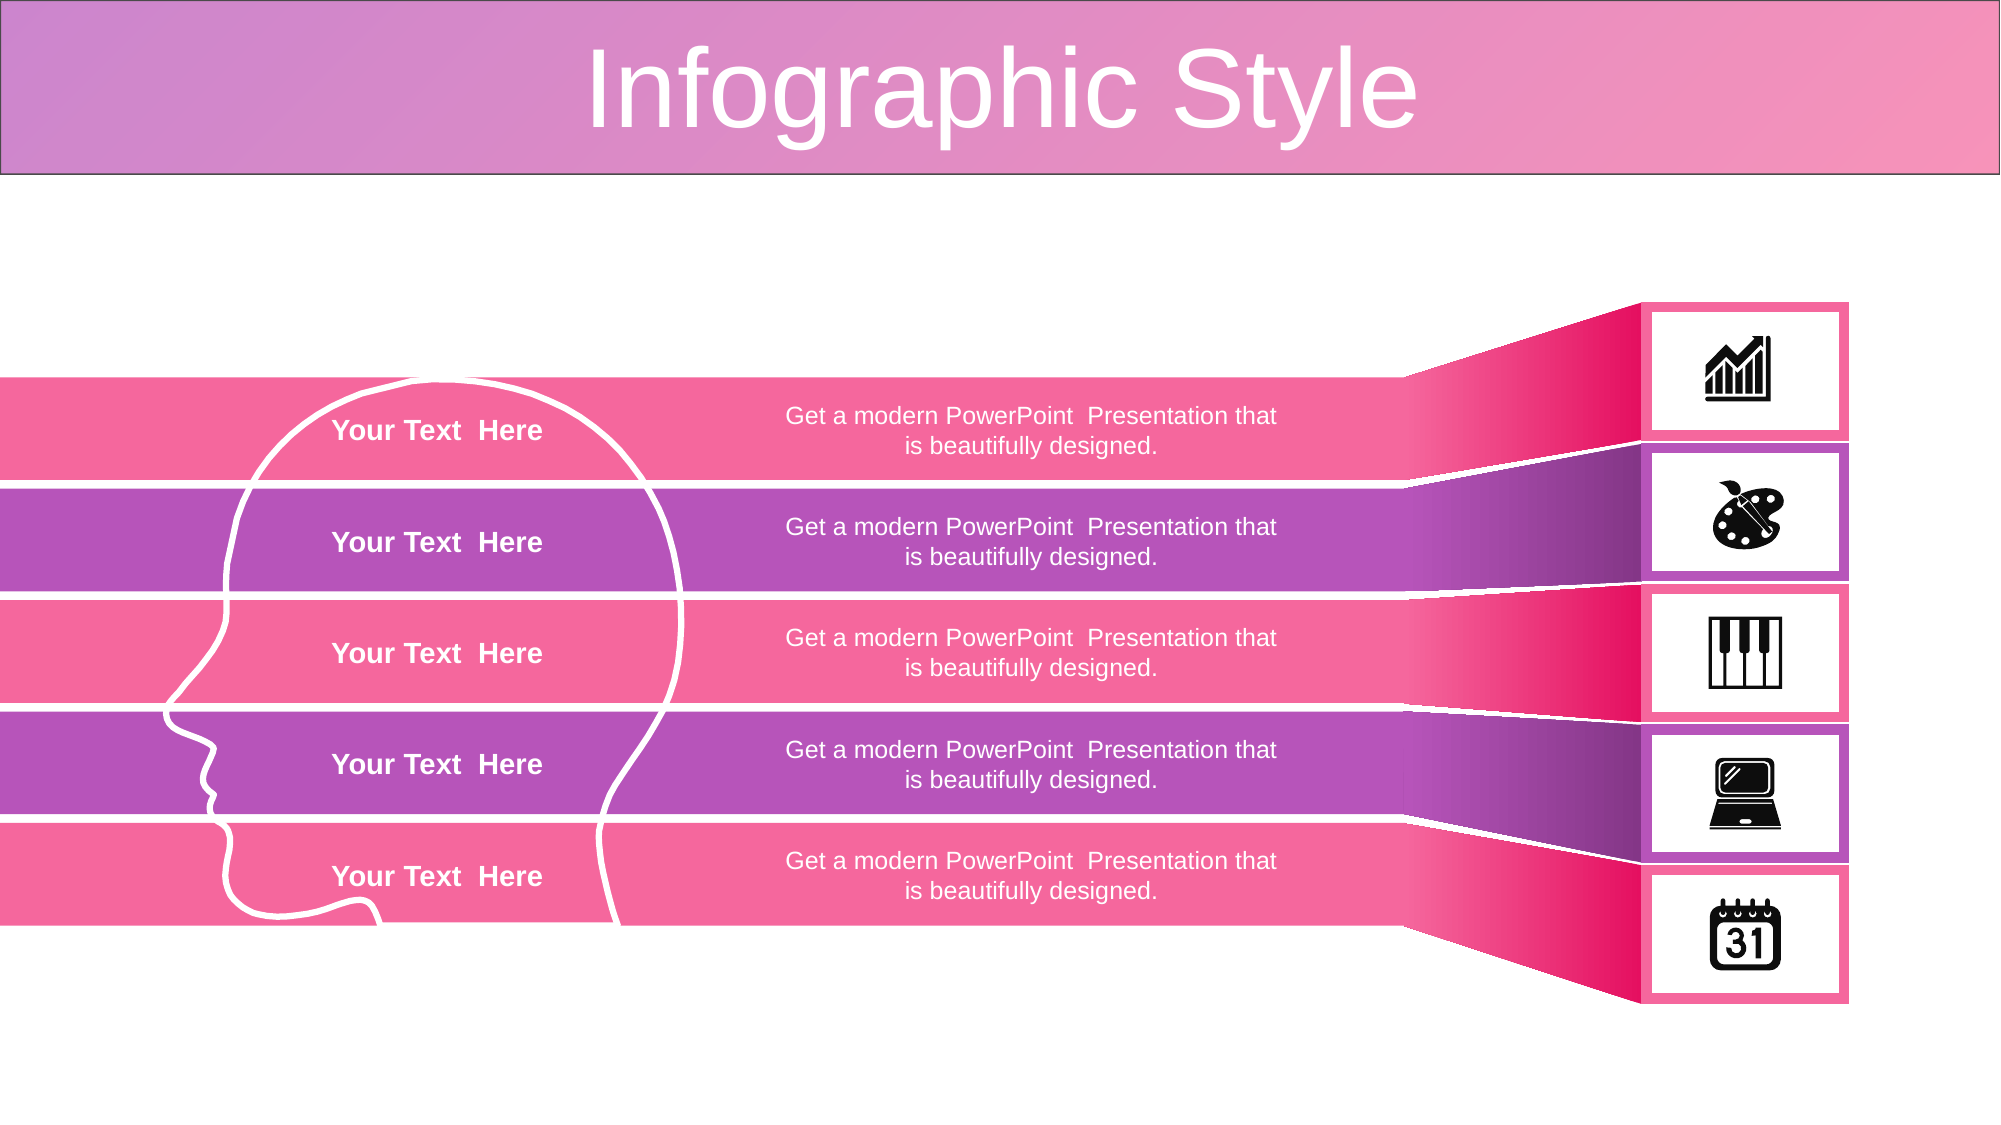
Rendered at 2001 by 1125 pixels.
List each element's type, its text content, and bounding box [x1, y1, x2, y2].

text_box [667, 599, 1402, 704]
text_box [648, 488, 1402, 592]
text_box [604, 711, 1402, 815]
text_box [1646, 306, 1845, 436]
text_box Your Text Here [290, 849, 585, 900]
text_box Get a modern PowerPoint Presentation that is beautifully designed. [763, 503, 1301, 578]
text_box [1704, 334, 1772, 403]
text_box [0, 599, 226, 704]
text_box [1708, 897, 1782, 972]
text_box [1402, 710, 1644, 864]
text_box Your Text Here [290, 626, 585, 677]
text_box [1402, 300, 1644, 482]
text_box Get a modern PowerPoint Presentation that is beautifully designed. [763, 837, 1301, 912]
text_box [1708, 756, 1783, 830]
text_box [1402, 822, 1644, 1006]
text_box [1402, 442, 1644, 593]
text_box [1646, 729, 1845, 859]
text_box [0, 711, 213, 815]
text_box [0, 488, 249, 592]
list Infographic Style [53, 31, 1952, 151]
text_box Your Text Here [290, 515, 585, 566]
text_box [337, 379, 557, 404]
text_box Your Text Here [290, 404, 585, 454]
text_box Your Text Here [290, 738, 585, 788]
text_box [1711, 479, 1785, 551]
text_box [1646, 869, 1845, 999]
text_box [0, 822, 1402, 927]
text_box [1708, 616, 1783, 690]
text_box [0, 376, 1402, 481]
text_box Get a modern PowerPoint Presentation that is beautifully designed. [763, 391, 1301, 467]
text_box [1402, 583, 1644, 723]
text_box [166, 420, 682, 926]
text_box [1646, 588, 1845, 718]
text_box Get a modern PowerPoint Presentation that is beautifully designed. [763, 725, 1301, 801]
text_box Get a modern PowerPoint Presentation that is beautifully designed. [763, 614, 1301, 690]
text_box [1646, 447, 1845, 577]
